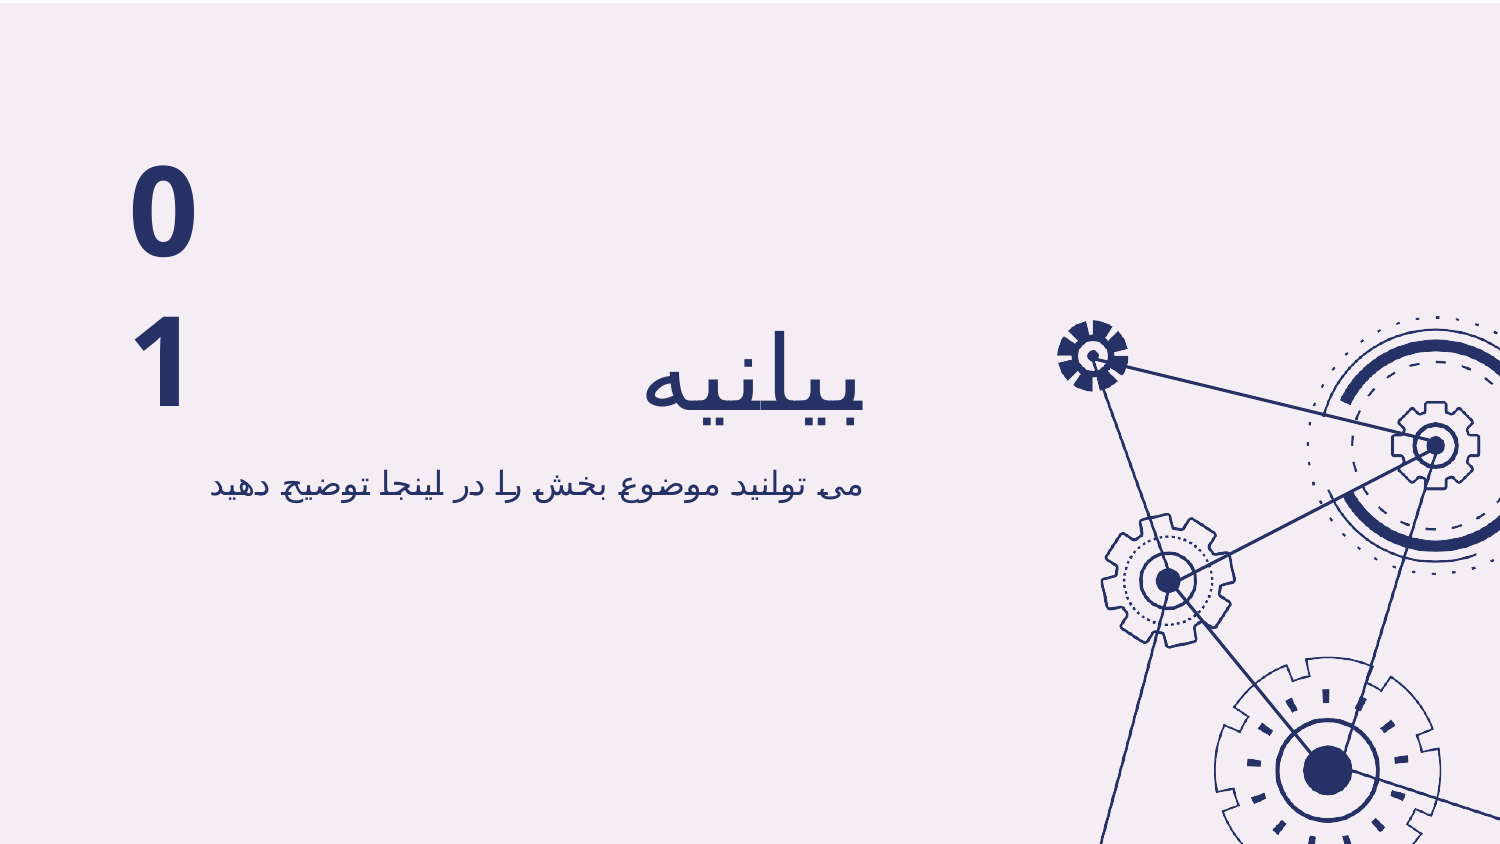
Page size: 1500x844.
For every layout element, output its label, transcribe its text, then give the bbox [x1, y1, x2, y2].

title 01 [129, 129, 262, 304]
text_box [0, 3, 1500, 844]
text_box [1056, 316, 1500, 844]
text_box بیانیه می توانید موضوع بخش را در اینجا توضیح دهید [129, 304, 867, 503]
